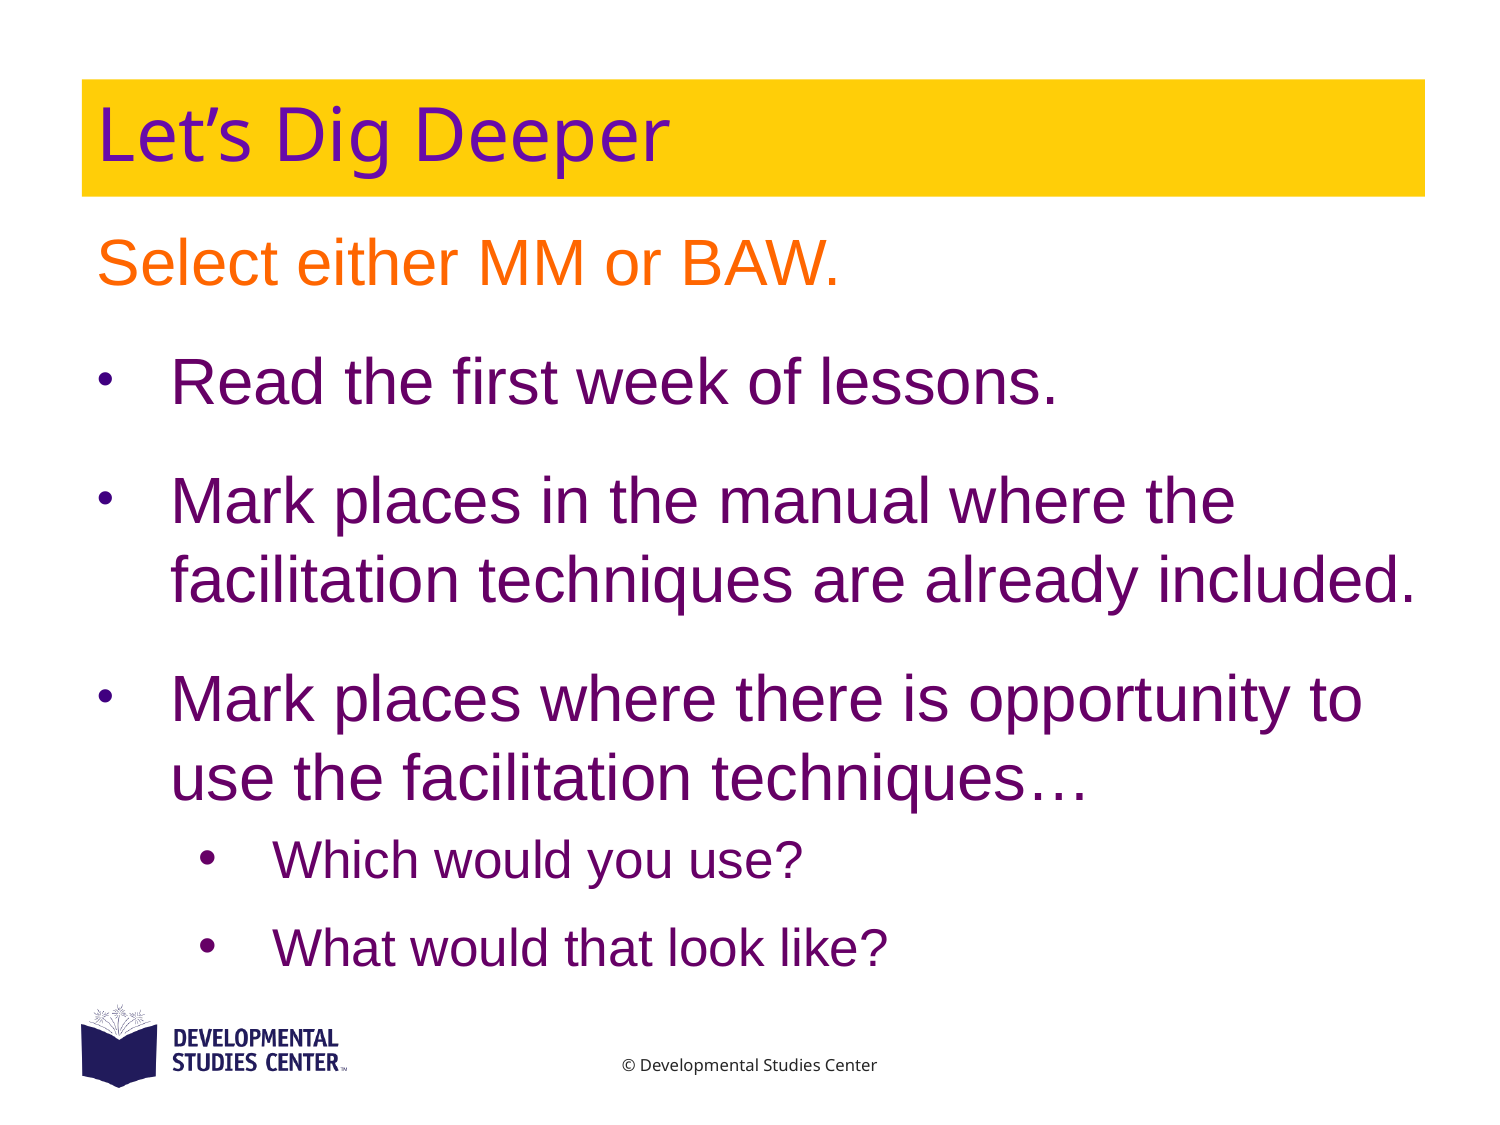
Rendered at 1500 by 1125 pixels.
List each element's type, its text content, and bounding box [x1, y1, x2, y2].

picture [81, 1050, 347, 1088]
list Select either MM or BAW. Read the first week of lessons. Mark places in the manual where the facilitation techniques are already included. Mark places where there is opportunity to use the facilitation techniques… Which would you use? What would that look like? [81, 212, 1450, 1050]
title Let’s Dig Deeper [81, 79, 1425, 197]
